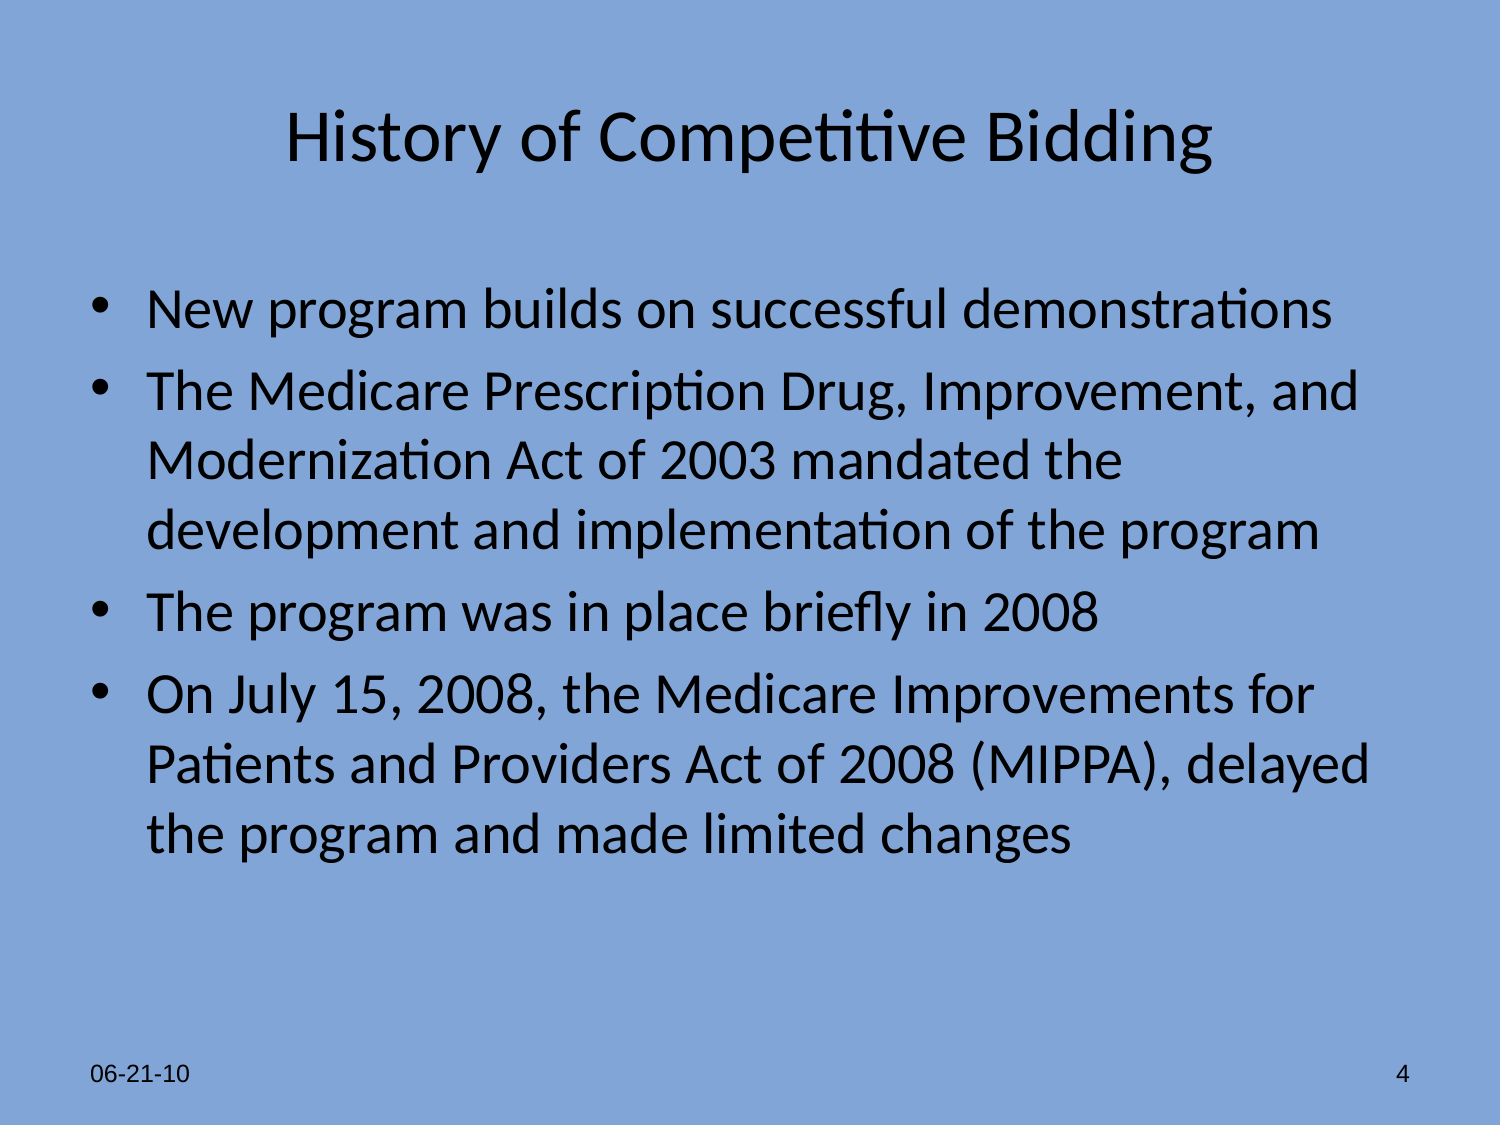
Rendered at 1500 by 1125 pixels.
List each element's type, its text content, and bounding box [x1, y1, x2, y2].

list New program builds on successful demonstrations The Medicare Prescription Drug, Improvement, and Modernization Act of 2003 mandated the development and implementation of the program The program was in place briefly in 2008 On July 15, 2008, the Medicare Improvements for Patients and Providers Act of 2008 (MIPPA), delayed the program and made limited changes [74, 262, 1426, 1006]
slide_number 4 [1074, 1042, 1425, 1103]
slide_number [75, 1042, 425, 1103]
title History of Competitive Bidding [74, 37, 1426, 226]
